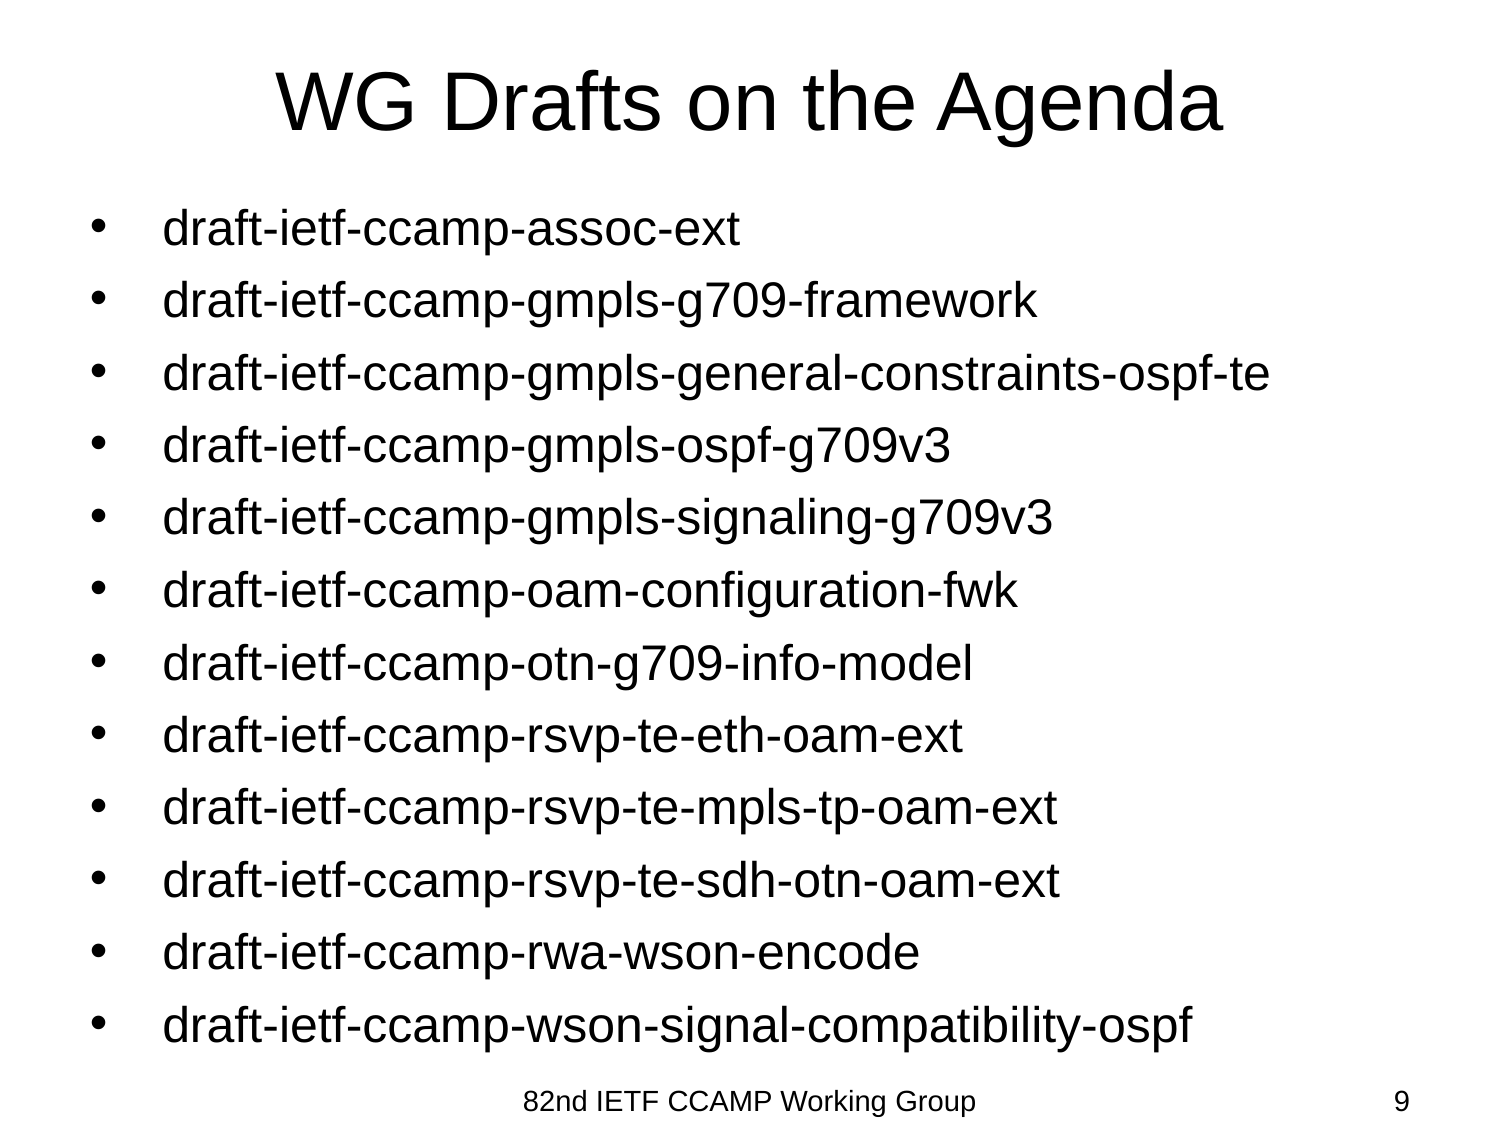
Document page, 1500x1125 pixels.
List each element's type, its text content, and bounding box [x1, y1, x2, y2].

title WG Drafts on the Agenda [75, 7, 1425, 187]
list draft-ietf-ccamp-assoc-ext draft-ietf-ccamp-gmpls-g709-framework draft-ietf-ccamp-gmpls-general-constraints-ospf-te draft-ietf-ccamp-gmpls-ospf-g709v3 draft-ietf-ccamp-gmpls-signaling-g709v3 draft-ietf-ccamp-oam-configuration-fwk draft-ietf-ccamp-otn-g709-info-model draft-ietf-ccamp-rsvp-te-eth-oam-ext draft-ietf-ccamp-rsvp-te-mpls-tp-oam-ext draft-ietf-ccamp-rsvp-te-sdh-otn-oam-ext draft-ietf-ccamp-rwa-wson-encode draft-ietf-ccamp-wson-signal-compatibility-ospf [75, 187, 1425, 1071]
footer 82nd IETF CCAMP Working Group [430, 1074, 1069, 1125]
slide_number 9 [1074, 1074, 1425, 1125]
